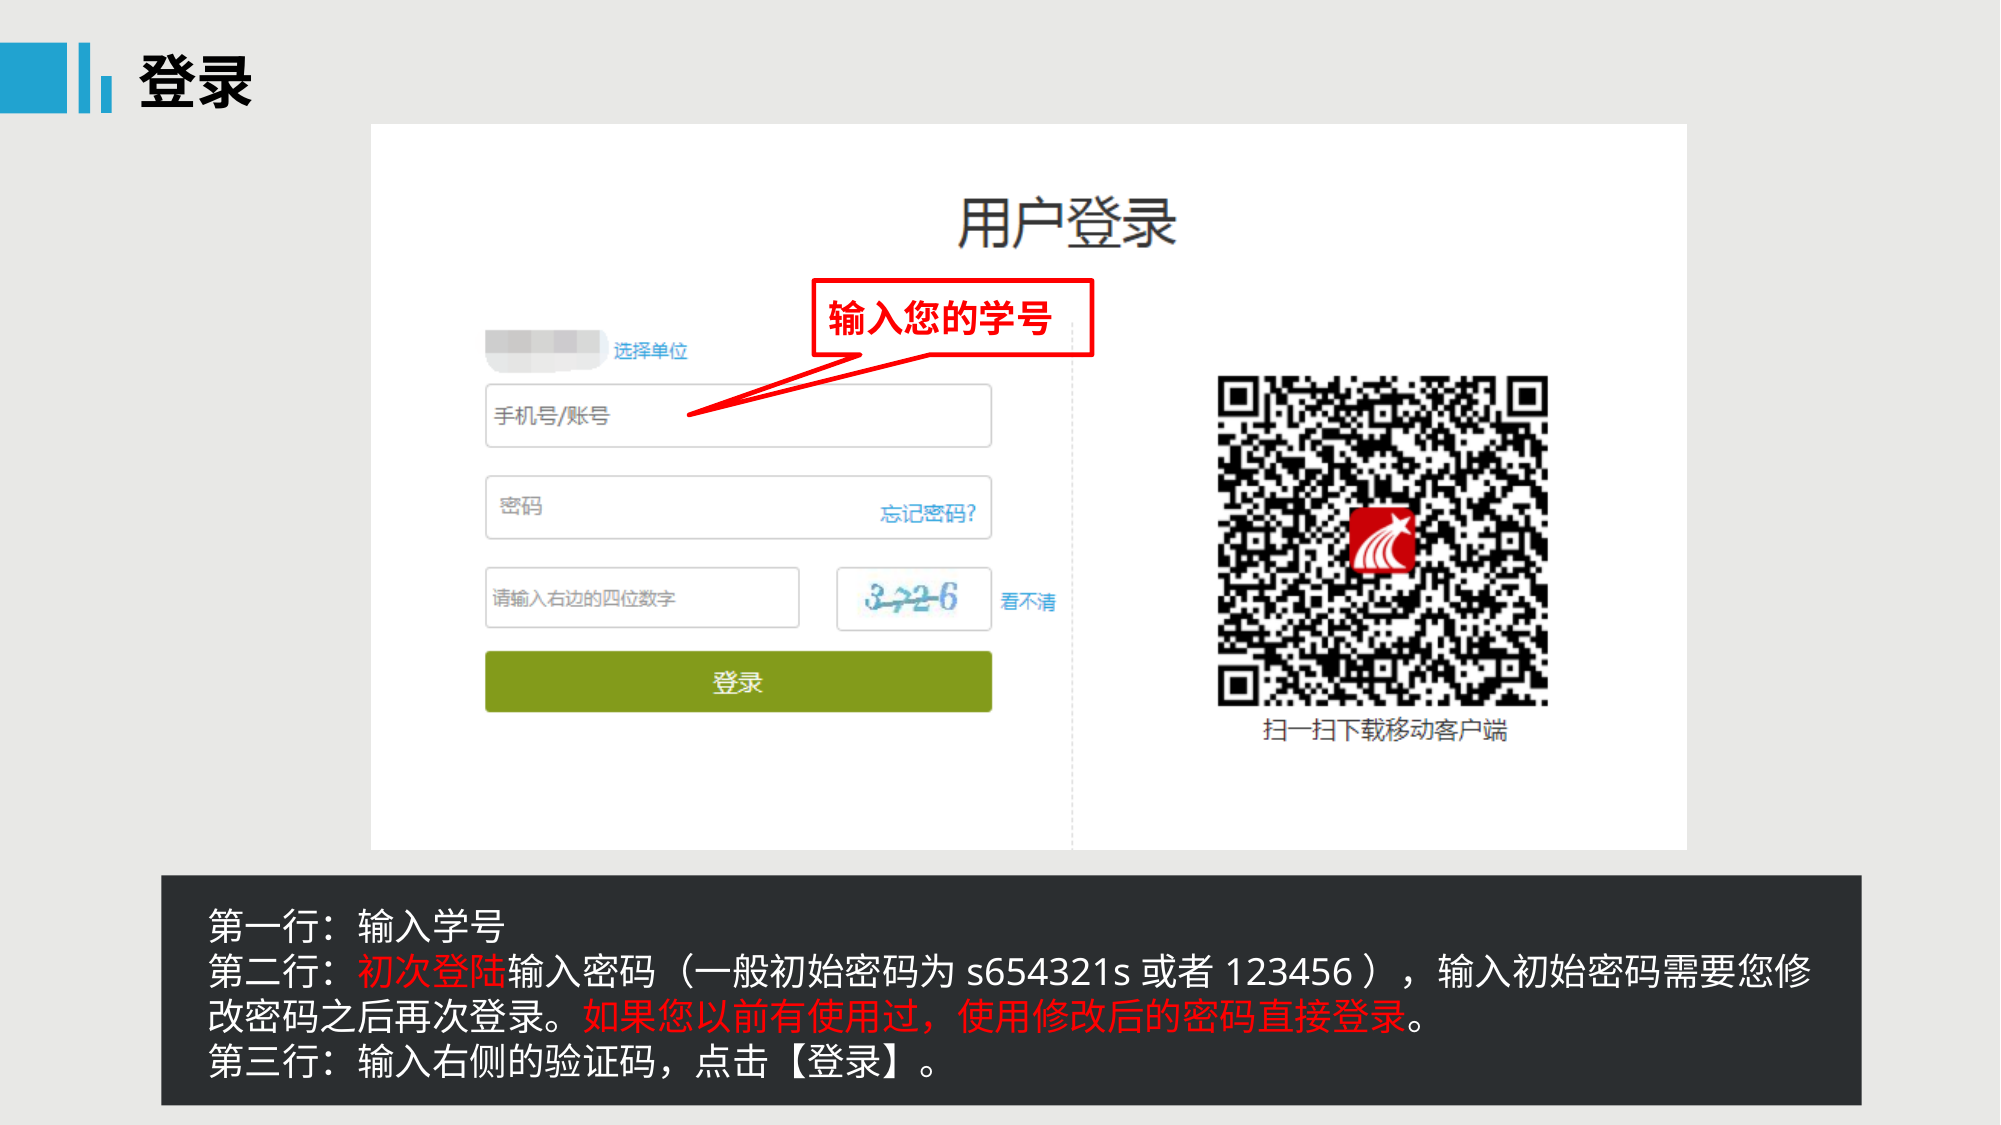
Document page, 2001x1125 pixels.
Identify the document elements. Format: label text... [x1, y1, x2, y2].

picture [370, 123, 1687, 850]
text_box [159, 873, 1864, 1107]
text_box 第一行：输入学号 第二行：初次登陆输入密码（一般初始密码为s654321s或者123456），输入初始密码需要您修改密码之后再次登录。如果您以前有使用过，使用修改后的密码直接登录。 第三行：输入右侧的验证码，点击【登录】。 [192, 895, 1829, 1091]
text_box 登录 [123, 38, 292, 123]
text_box [0, 41, 69, 116]
text_box [99, 74, 114, 115]
text_box [77, 41, 92, 116]
